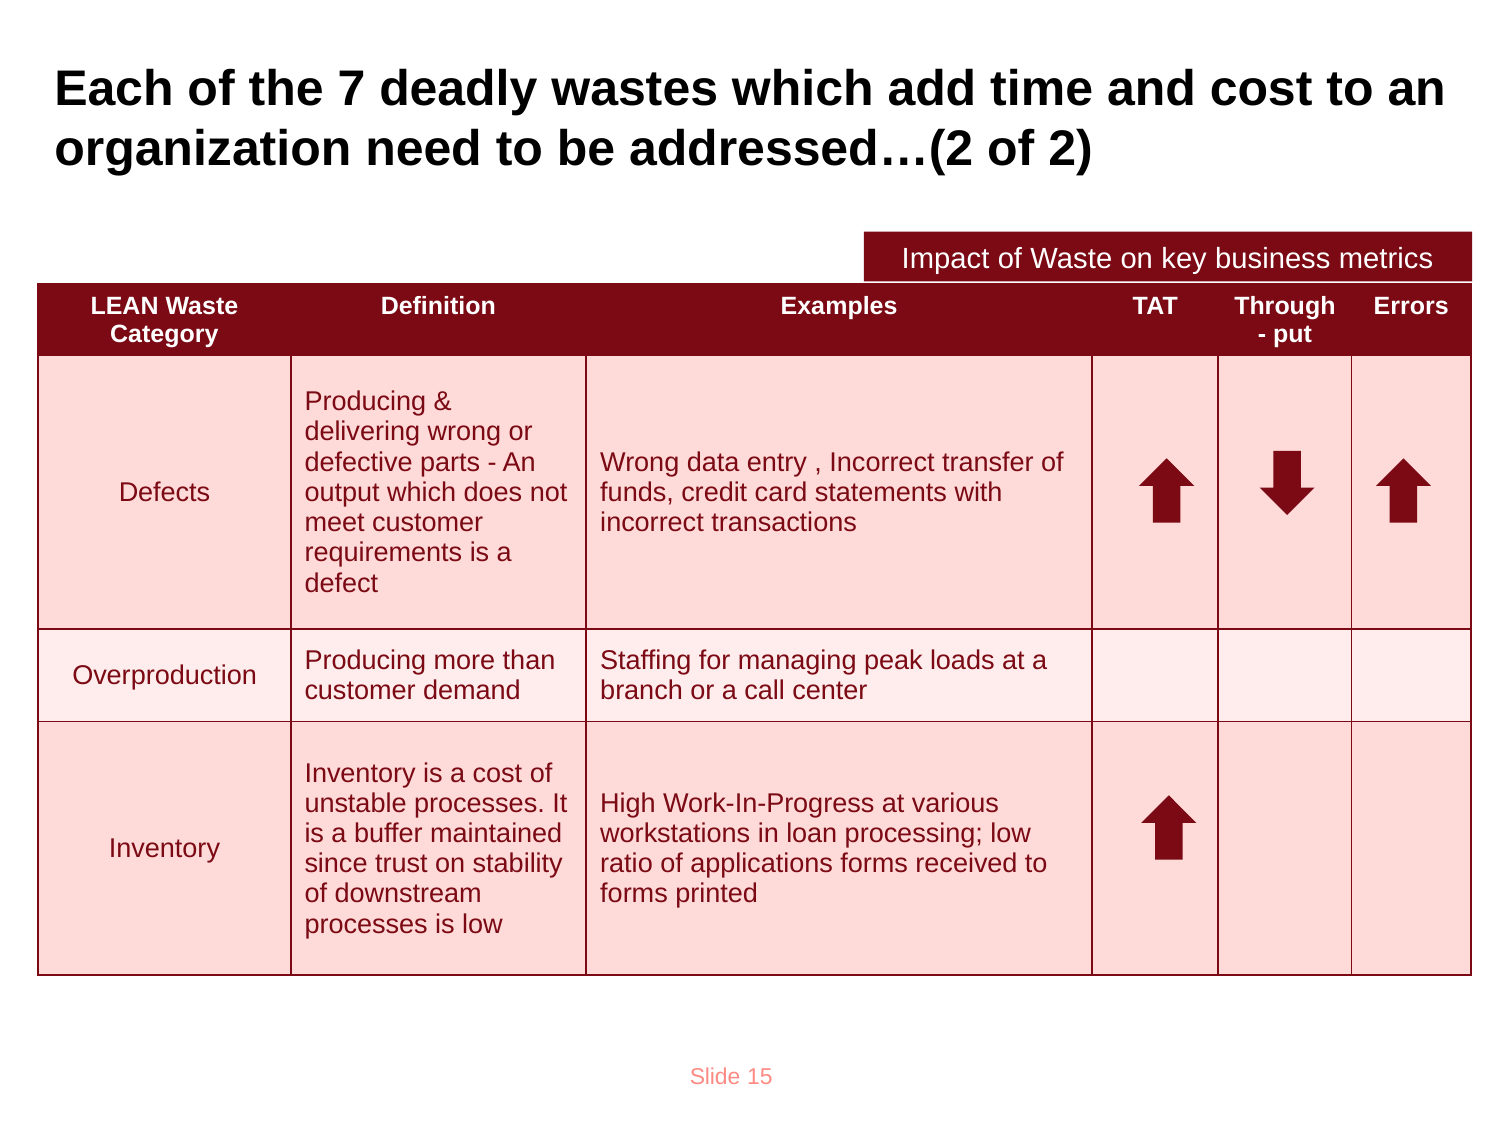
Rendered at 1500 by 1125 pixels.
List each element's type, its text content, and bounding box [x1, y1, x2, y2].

table_cell Producing more than customer demand [292, 630, 585, 721]
table_cell [1219, 722, 1351, 974]
title Each of the 7 deadly wastes which add time and cost to an organization need to be addressed…(2 of 2) [54, 55, 1459, 157]
table_cell Inventory [39, 722, 290, 974]
table_header TAT [1093, 285, 1217, 354]
table_cell [1352, 630, 1470, 721]
table_cell [1219, 630, 1351, 721]
table_cell Defects [39, 356, 290, 628]
table_cell [1093, 722, 1217, 974]
text_box Impact of Waste on key business metrics [863, 231, 1473, 282]
table_cell Staffing for managing peak loads at a branch or a call center [587, 630, 1091, 721]
table_cell High Work-In-Progress at various workstations in loan processing; low ratio of applications forms received to forms printed [587, 722, 1091, 974]
text_box [1259, 450, 1315, 516]
table_cell Inventory is a cost of unstable processes. It is a buffer maintained since trust on stability of downstream processes is low [292, 722, 585, 974]
table_header Errors [1352, 285, 1470, 354]
table_cell [1219, 356, 1351, 628]
table_header Examples [587, 285, 1091, 354]
table_cell Overproduction [39, 630, 290, 721]
table_header Definition [292, 285, 585, 354]
text_box [1375, 458, 1431, 523]
text_box [1139, 458, 1195, 523]
table_cell Producing & delivering wrong or defective parts - An output which does not meet customer requirements is a defect [292, 356, 585, 628]
table_header LEAN Waste Category [39, 285, 290, 354]
table_cell [1093, 356, 1217, 628]
table_cell [1352, 722, 1470, 974]
table_cell [1093, 630, 1217, 721]
table_cell Wrong data entry , Incorrect transfer of funds, credit card statements with incorrect transactions [587, 356, 1091, 628]
text_box [1141, 795, 1197, 860]
table_header Through- put [1219, 285, 1351, 354]
table_cell [1352, 356, 1470, 628]
